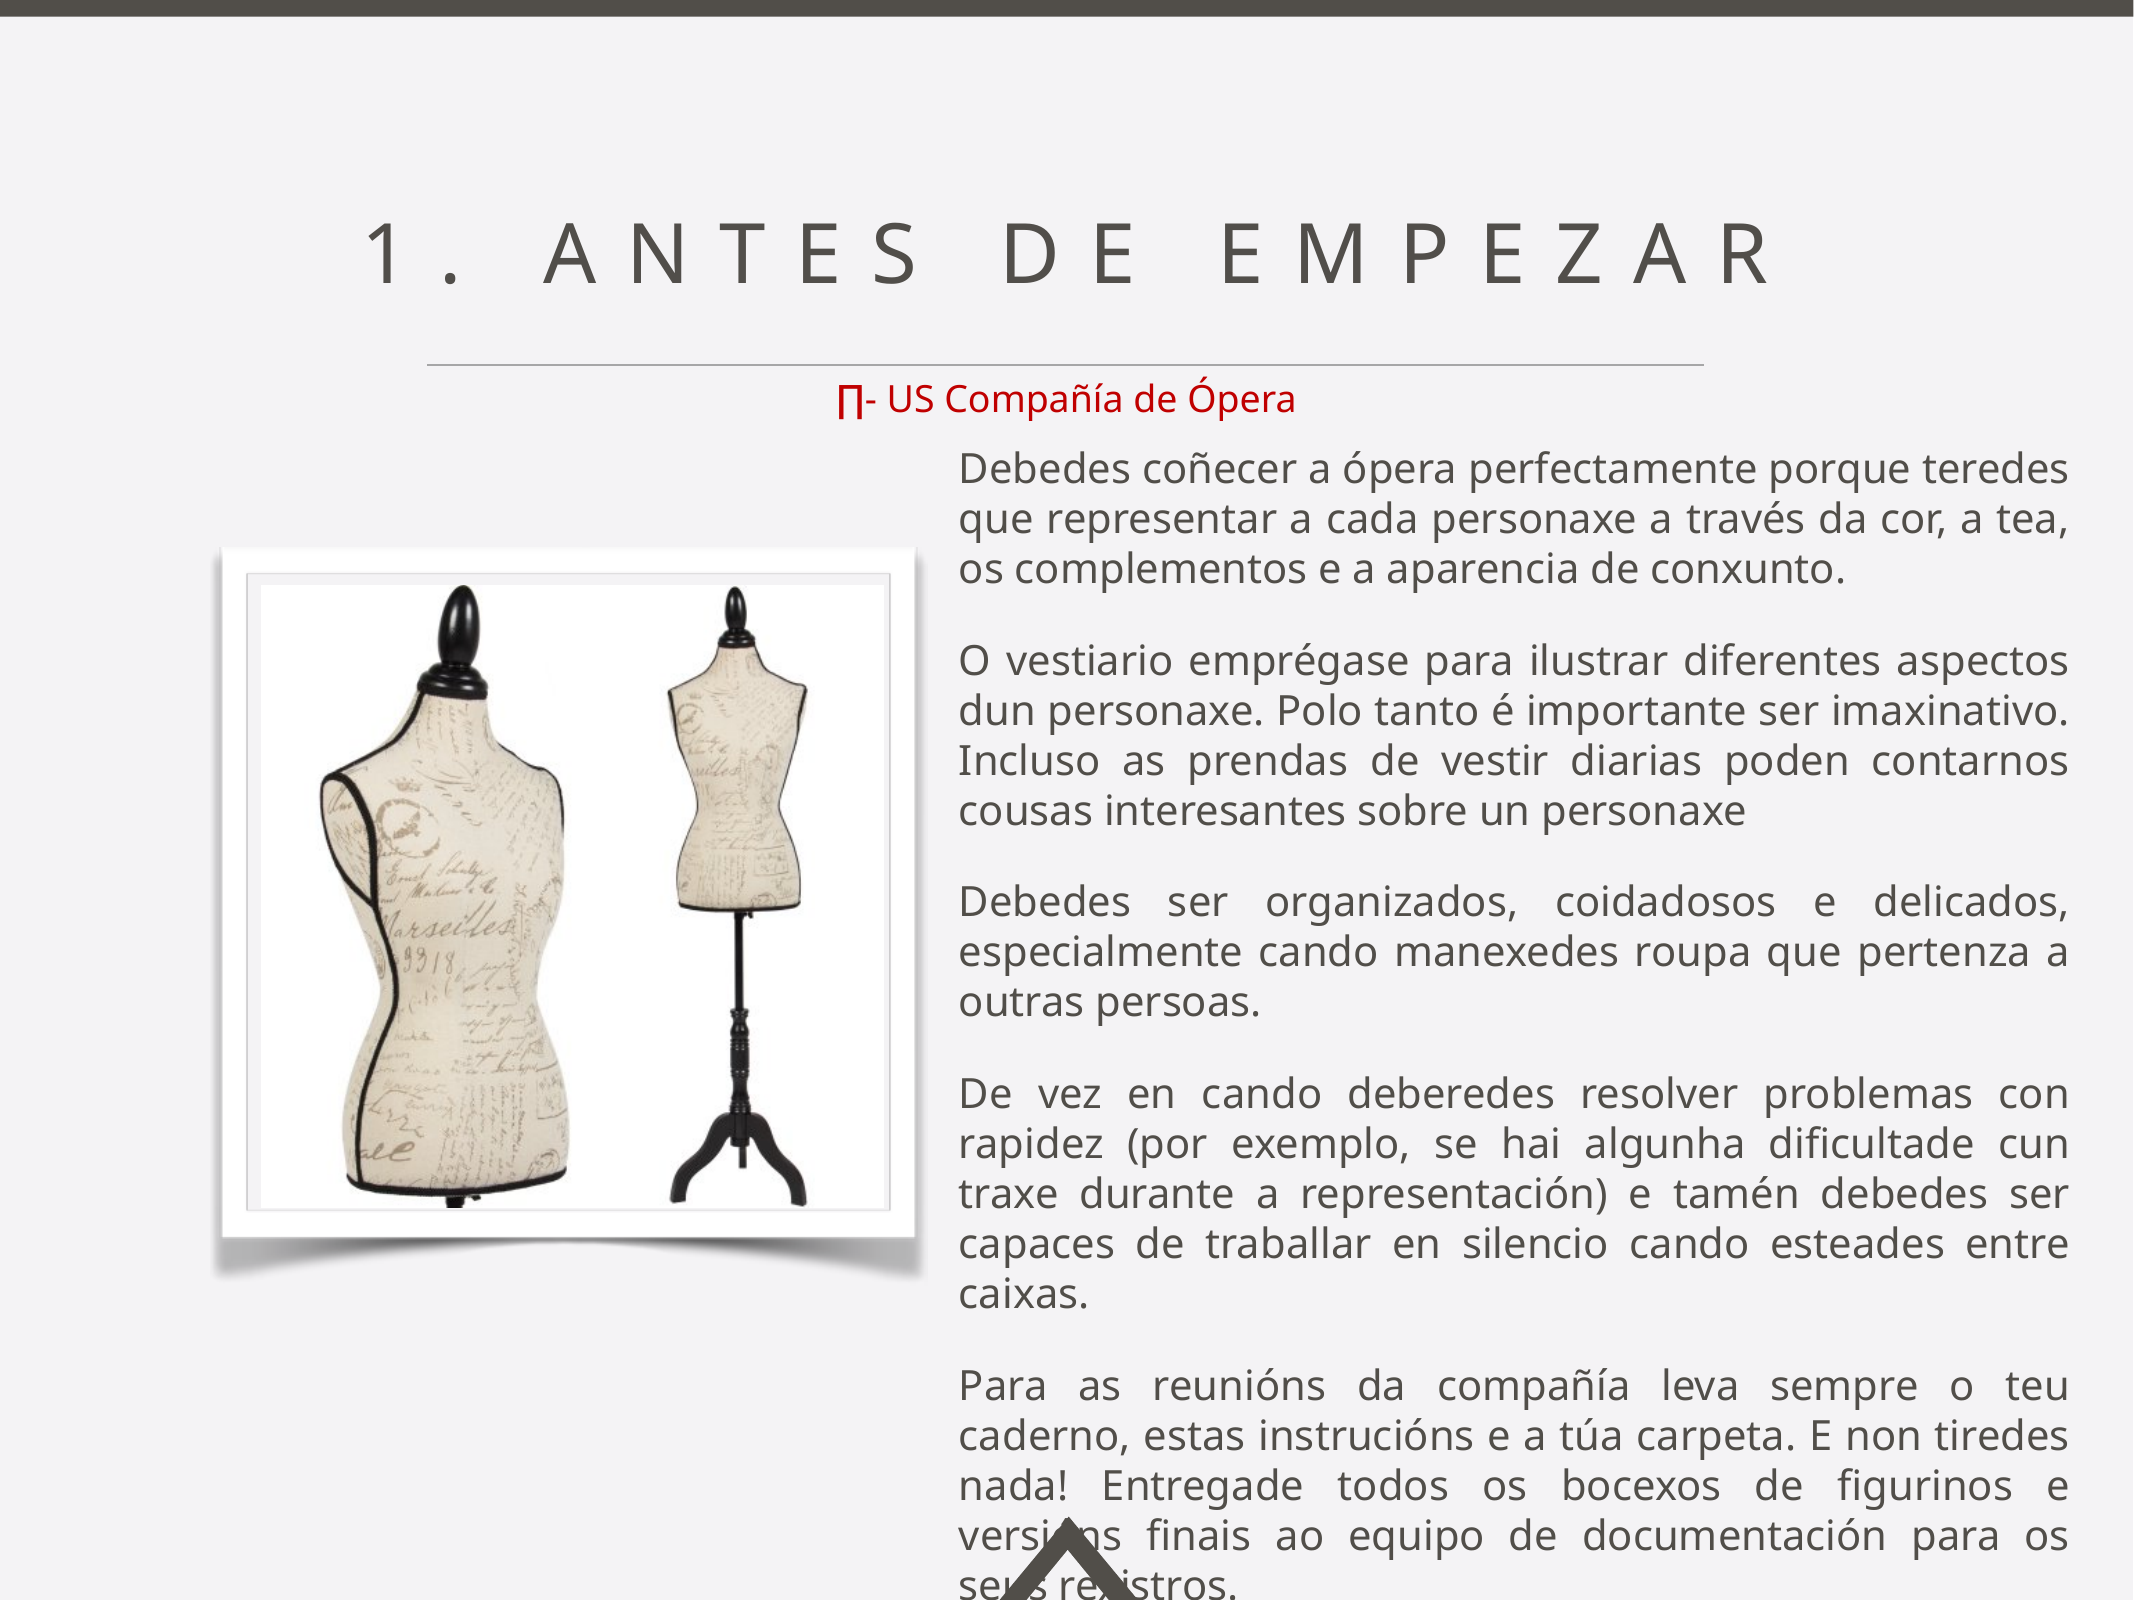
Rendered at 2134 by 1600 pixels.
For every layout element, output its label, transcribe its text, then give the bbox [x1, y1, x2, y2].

title 1. Antes de empezar [211, 157, 1920, 301]
list Debedes coñecer a ópera perfectamente porque teredes que representar a cada personaxe a través da cor, a tea, os complementos e a aparencia de conxunto. O vestiario emprégase para ilustrar diferentes aspectos dun personaxe. Polo tanto é importante ser imaxinativo. Incluso as prendas de vestir diarias poden contarnos cousas interesantes sobre un personaxe Debedes ser organizados, coidadosos e delicados, especialmente cando manexedes roupa que pertenza a outras persoas. De vez en cando deberedes resolver problemas con rapidez (por exemplo, se hai algunha dificultade cun traxe durante a representación) e tamén debedes ser capaces de traballar en silencio cando esteades entre caixas. Para as reunións da compañía leva sempre o teu caderno, estas instrucións e a túa carpeta. E non tiredes nada! Entregade todos os bocexos de figurinos e versións finais ao equipo de documentación para os seus rexistros. [958, 441, 2071, 1511]
picture [210, 547, 928, 1286]
list ∏- US Compañía de Ópera [426, 374, 1707, 443]
